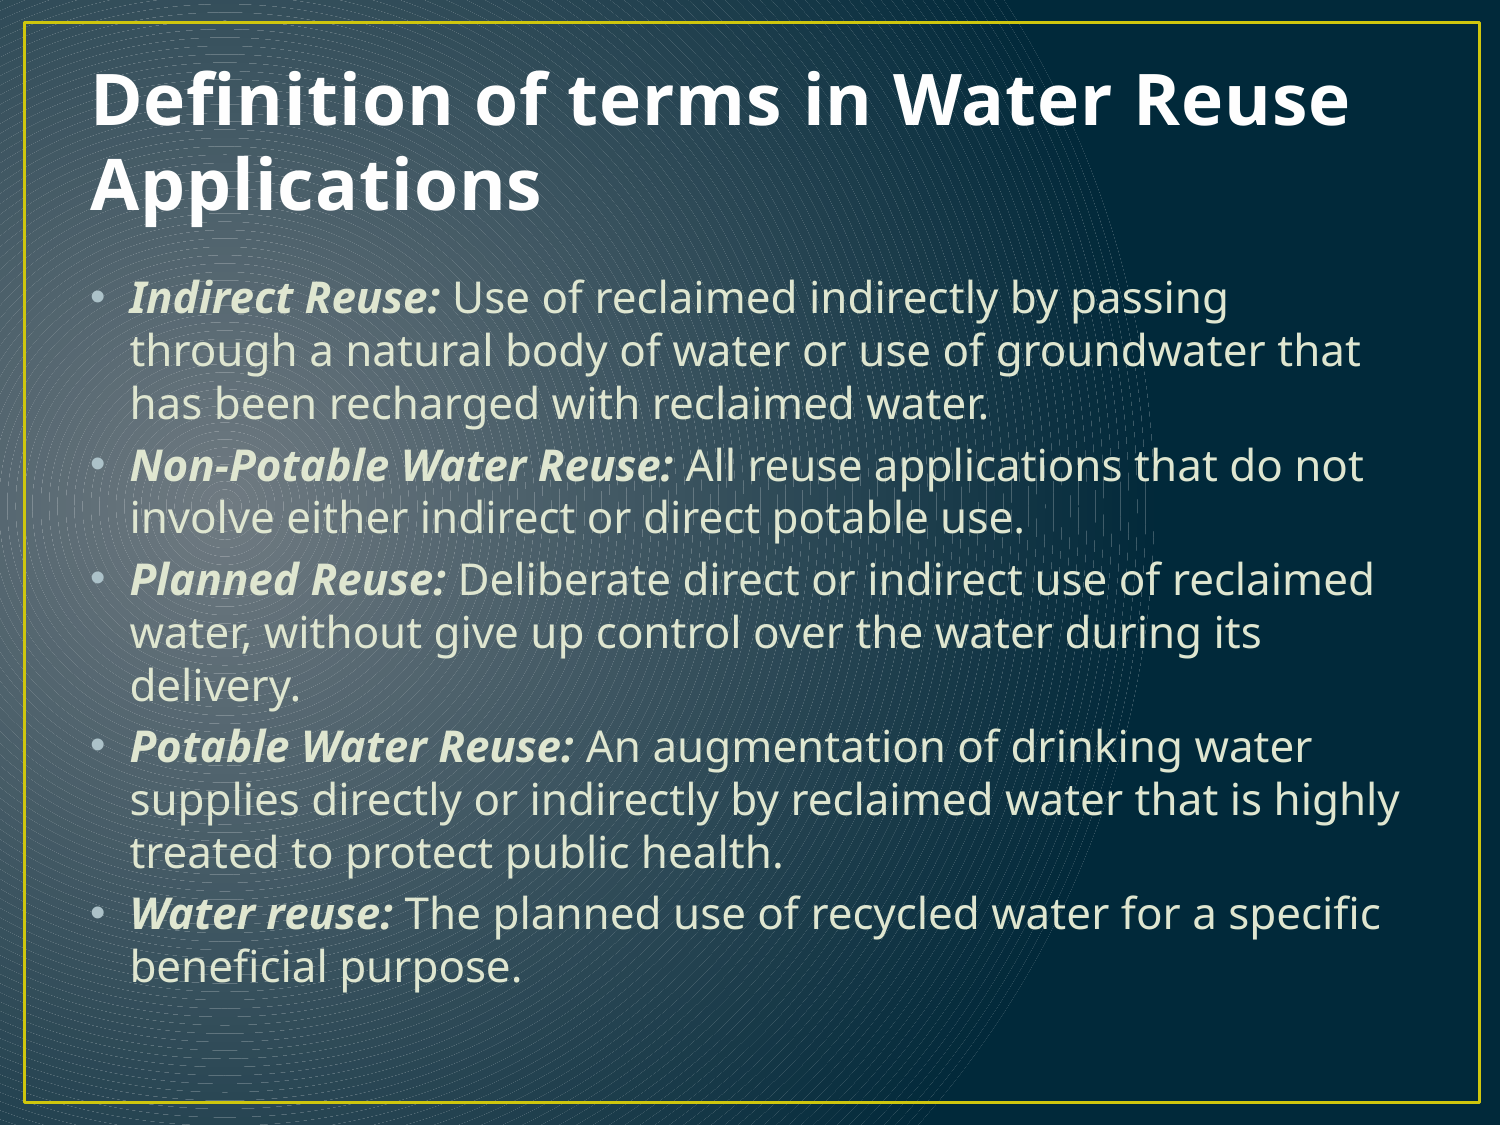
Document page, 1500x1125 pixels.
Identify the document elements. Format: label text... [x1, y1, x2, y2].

title Definition of terms in Water Reuse Applications [75, 45, 1425, 233]
list Indirect Reuse: Use of reclaimed indirectly by passing through a natural body of water or use of groundwater that has been recharged with reclaimed water. Non-Potable Water Reuse: All reuse applications that do not involve either indirect or direct potable use. Planned Reuse: Deliberate direct or indirect use of reclaimed water, without give up control over the water during its delivery. Potable Water Reuse: An augmentation of drinking water supplies directly or indirectly by reclaimed water that is highly treated to protect public health. Water reuse: The planned use of recycled water for a specific beneficial purpose. [75, 262, 1425, 1005]
